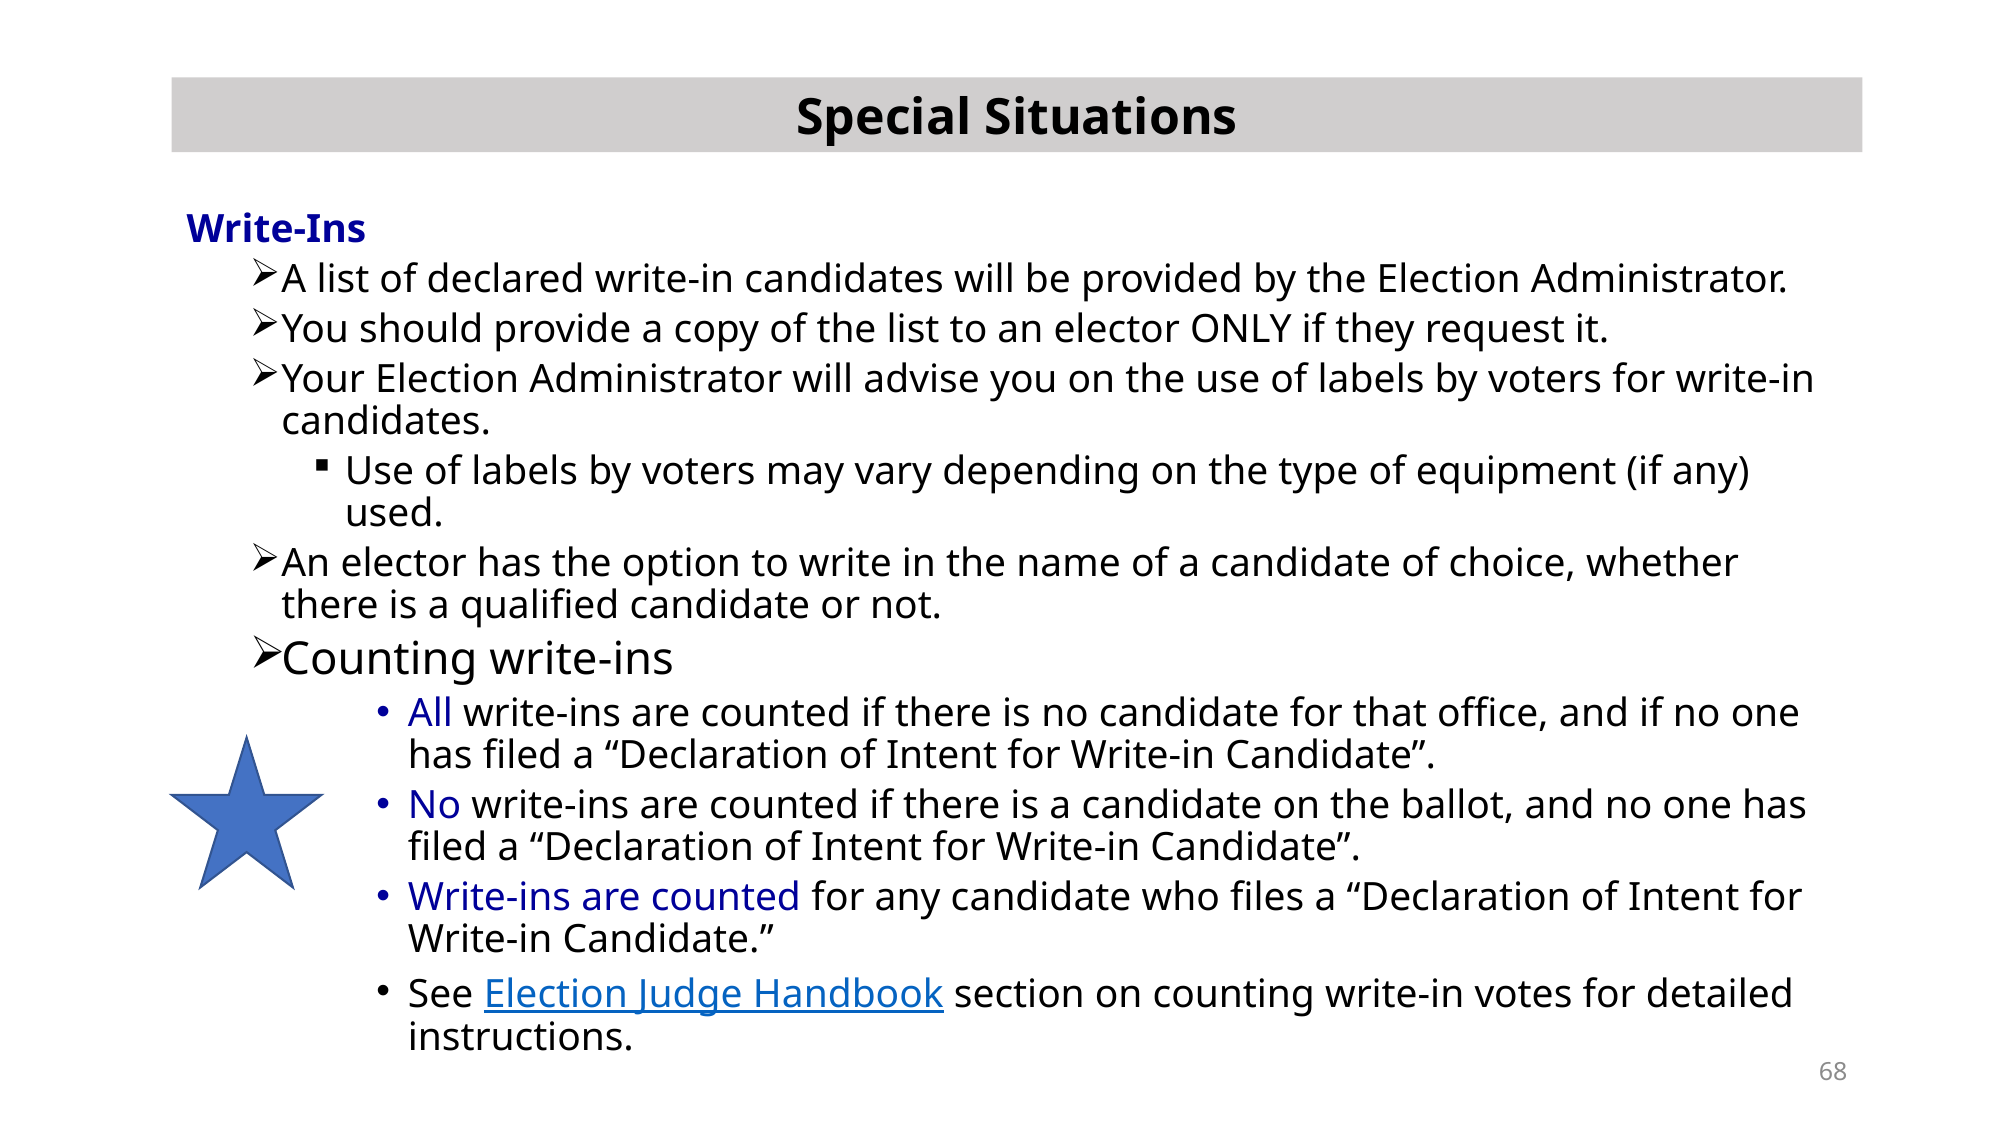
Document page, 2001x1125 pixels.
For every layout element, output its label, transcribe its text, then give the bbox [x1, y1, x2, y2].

slide_number 68 [1412, 1042, 1863, 1103]
list Write-Ins A list of declared write-in candidates will be provided by the Election Administrator. You should provide a copy of the list to an elector ONLY if they request it. Your Election Administrator will advise you on the use of labels by voters for write-in candidates. Use of labels by voters may vary depending on the type of equipment (if any) used. An elector has the option to write in the name of a candidate of choice, whether there is a qualified candidate or not. Counting write-ins All write-ins are counted if there is no candidate for that office, and if no one has filed a “Declaration of Intent for Write-in Candidate”. No write-ins are counted if there is a candidate on the ballot, and no one has filed a “Declaration of Intent for Write-in Candidate”. Write-ins are counted for any candidate who files a “Declaration of Intent for Write-in Candidate.” See Election Judge Handbook section on counting write-in votes for detailed instructions. [171, 201, 1863, 1088]
text_box [168, 734, 325, 891]
text_box Special Situations [171, 77, 1863, 153]
